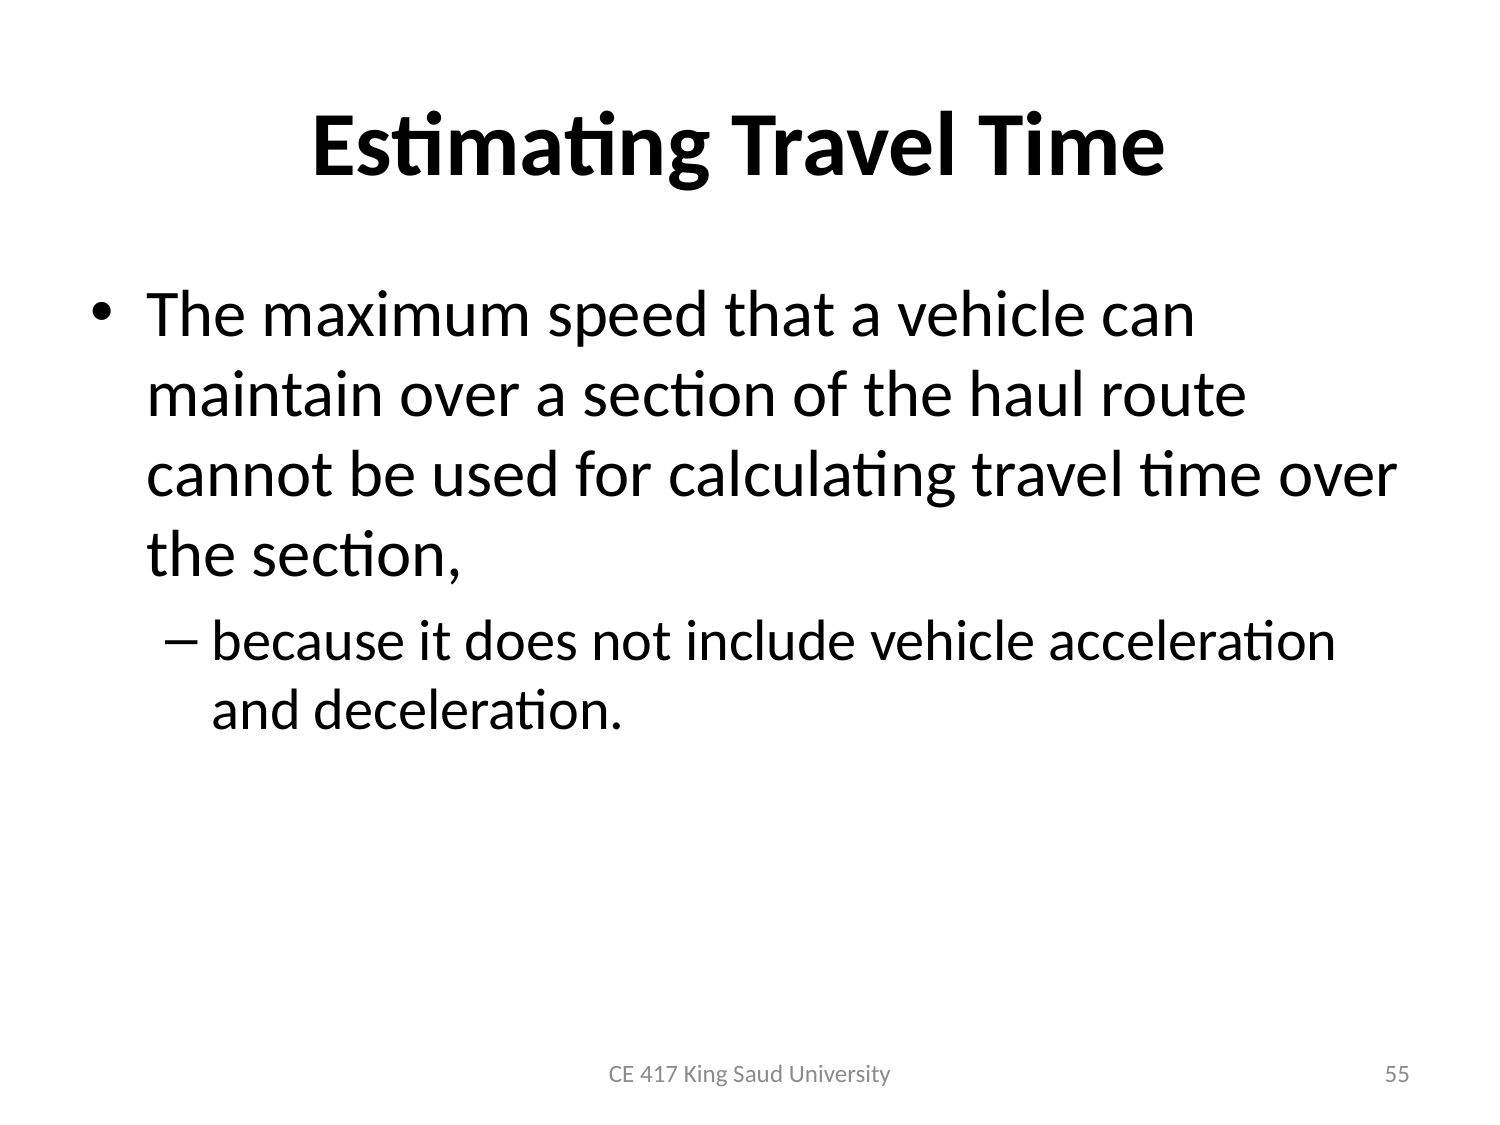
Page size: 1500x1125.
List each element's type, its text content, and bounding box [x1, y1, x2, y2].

slide_number 55 [1074, 1042, 1425, 1103]
footer CE 417 King Saud University [512, 1042, 988, 1103]
title Estimating Travel Time [75, 45, 1425, 233]
list The maximum speed that a vehicle can maintain over a section of the haul route cannot be used for calculating travel time over the section, because it does not include vehicle acceleration and deceleration. [75, 262, 1425, 1005]
